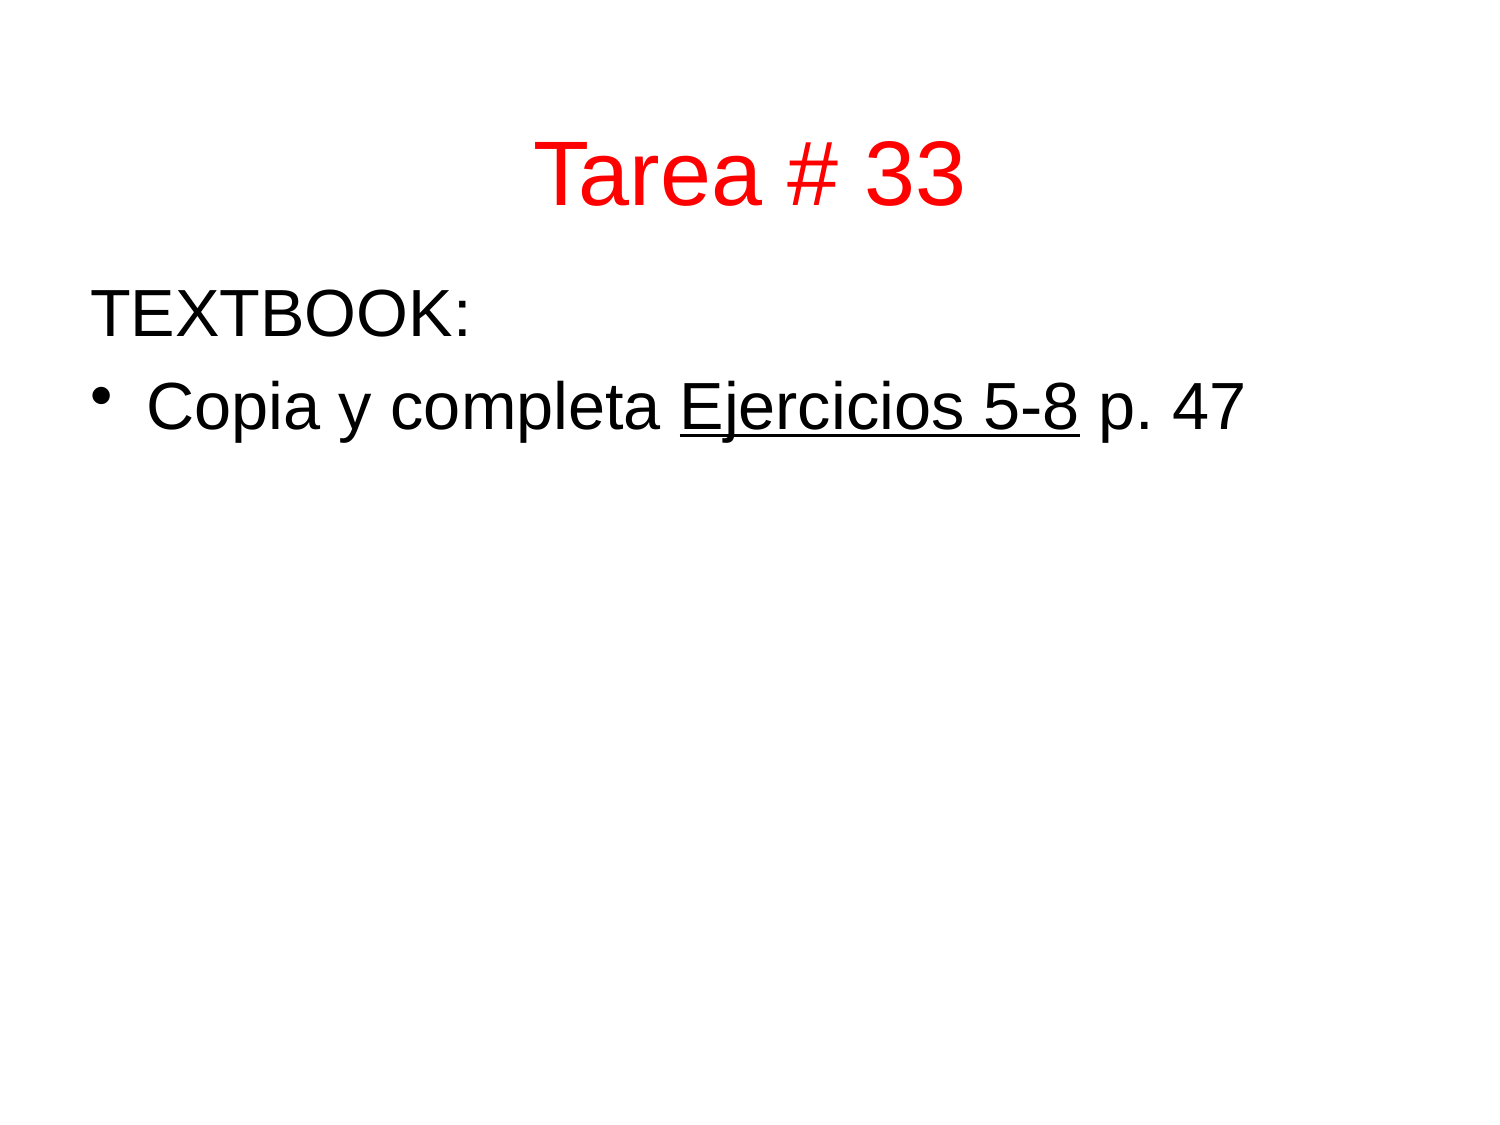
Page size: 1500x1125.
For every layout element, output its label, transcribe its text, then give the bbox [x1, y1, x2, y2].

list TEXTBOOK: Copia y completa Ejercicios 5-8 p. 47 [75, 263, 1425, 1005]
text_box Tarea # 33 [74, 75, 1425, 263]
